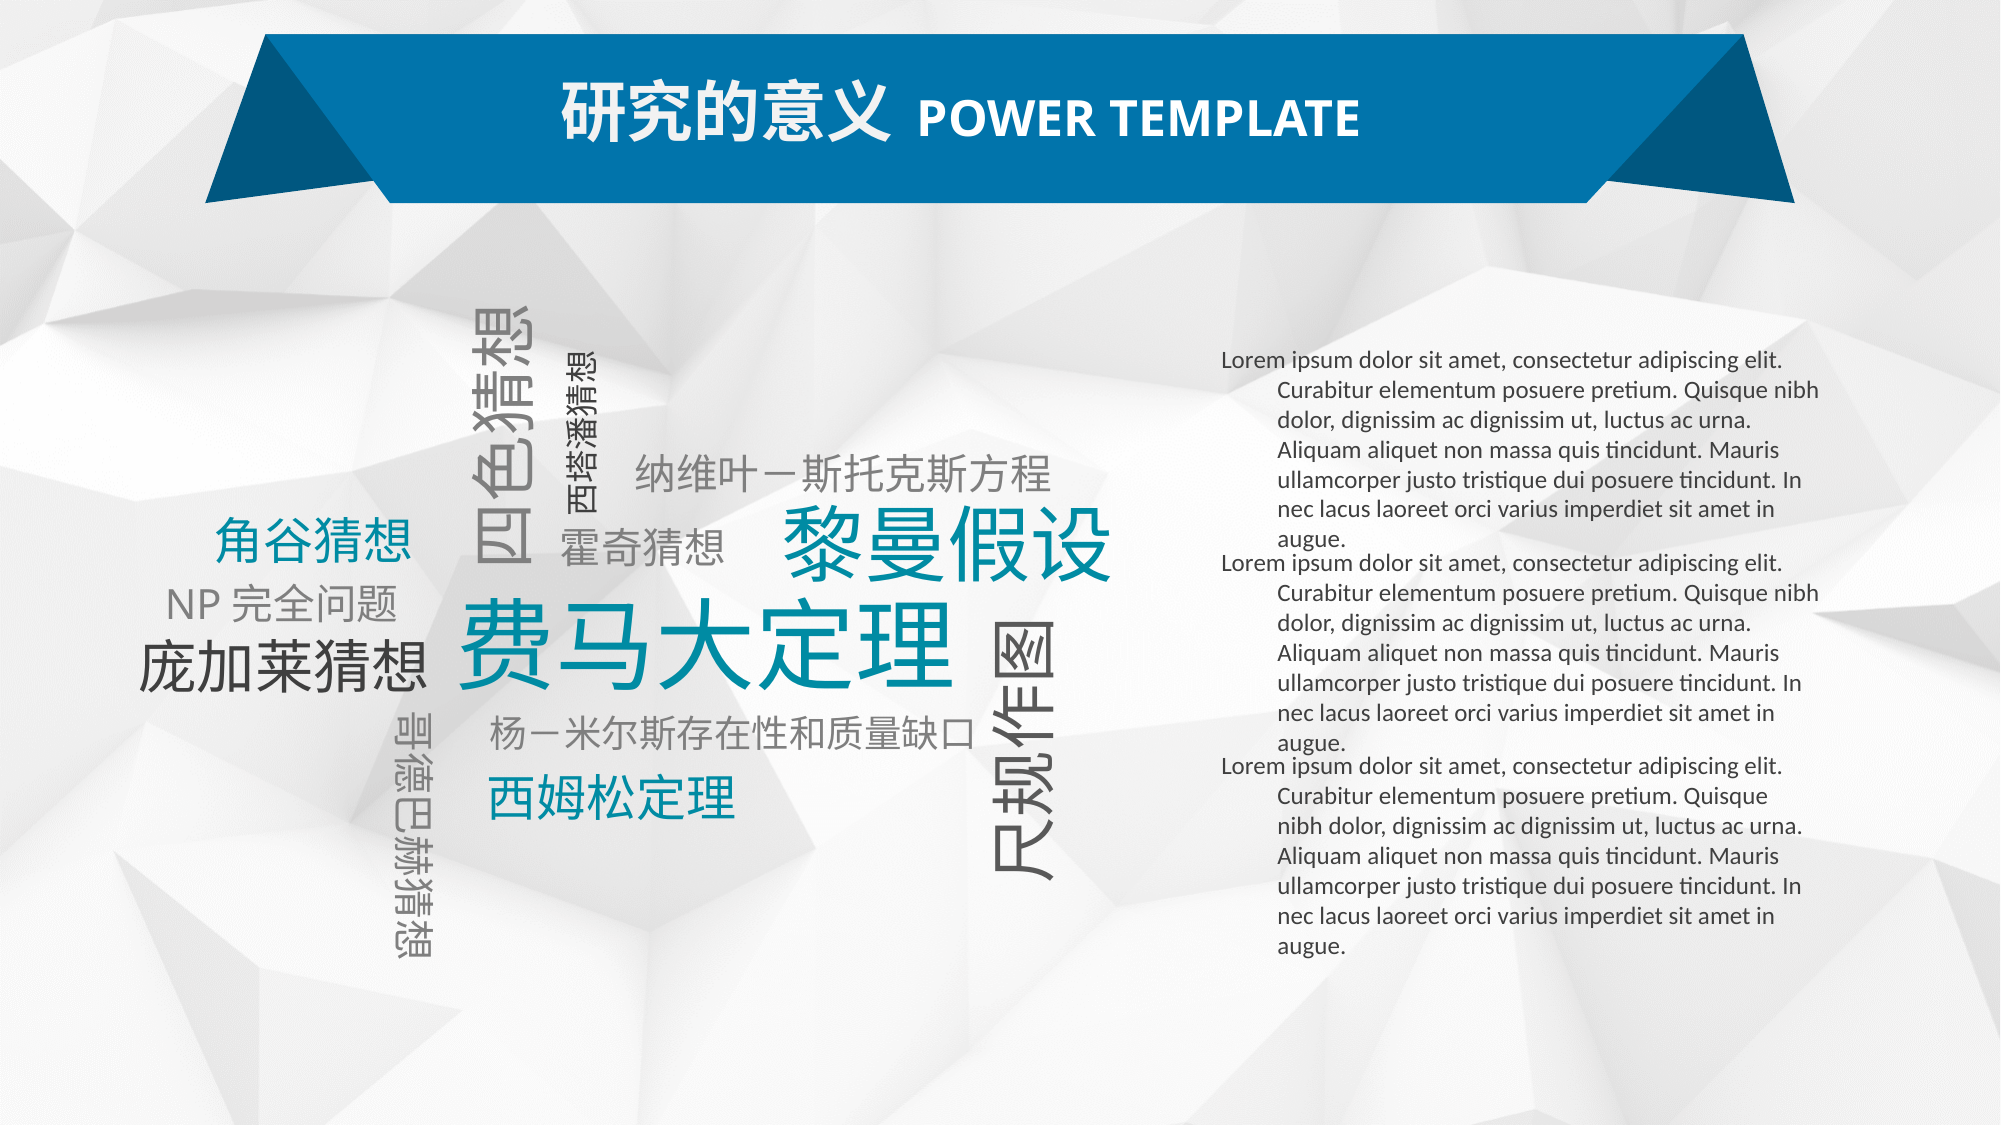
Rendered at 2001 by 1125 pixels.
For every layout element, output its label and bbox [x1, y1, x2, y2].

picture [0, 0, 2001, 1125]
text_box [123, 269, 1185, 979]
text_box [204, 34, 1796, 204]
